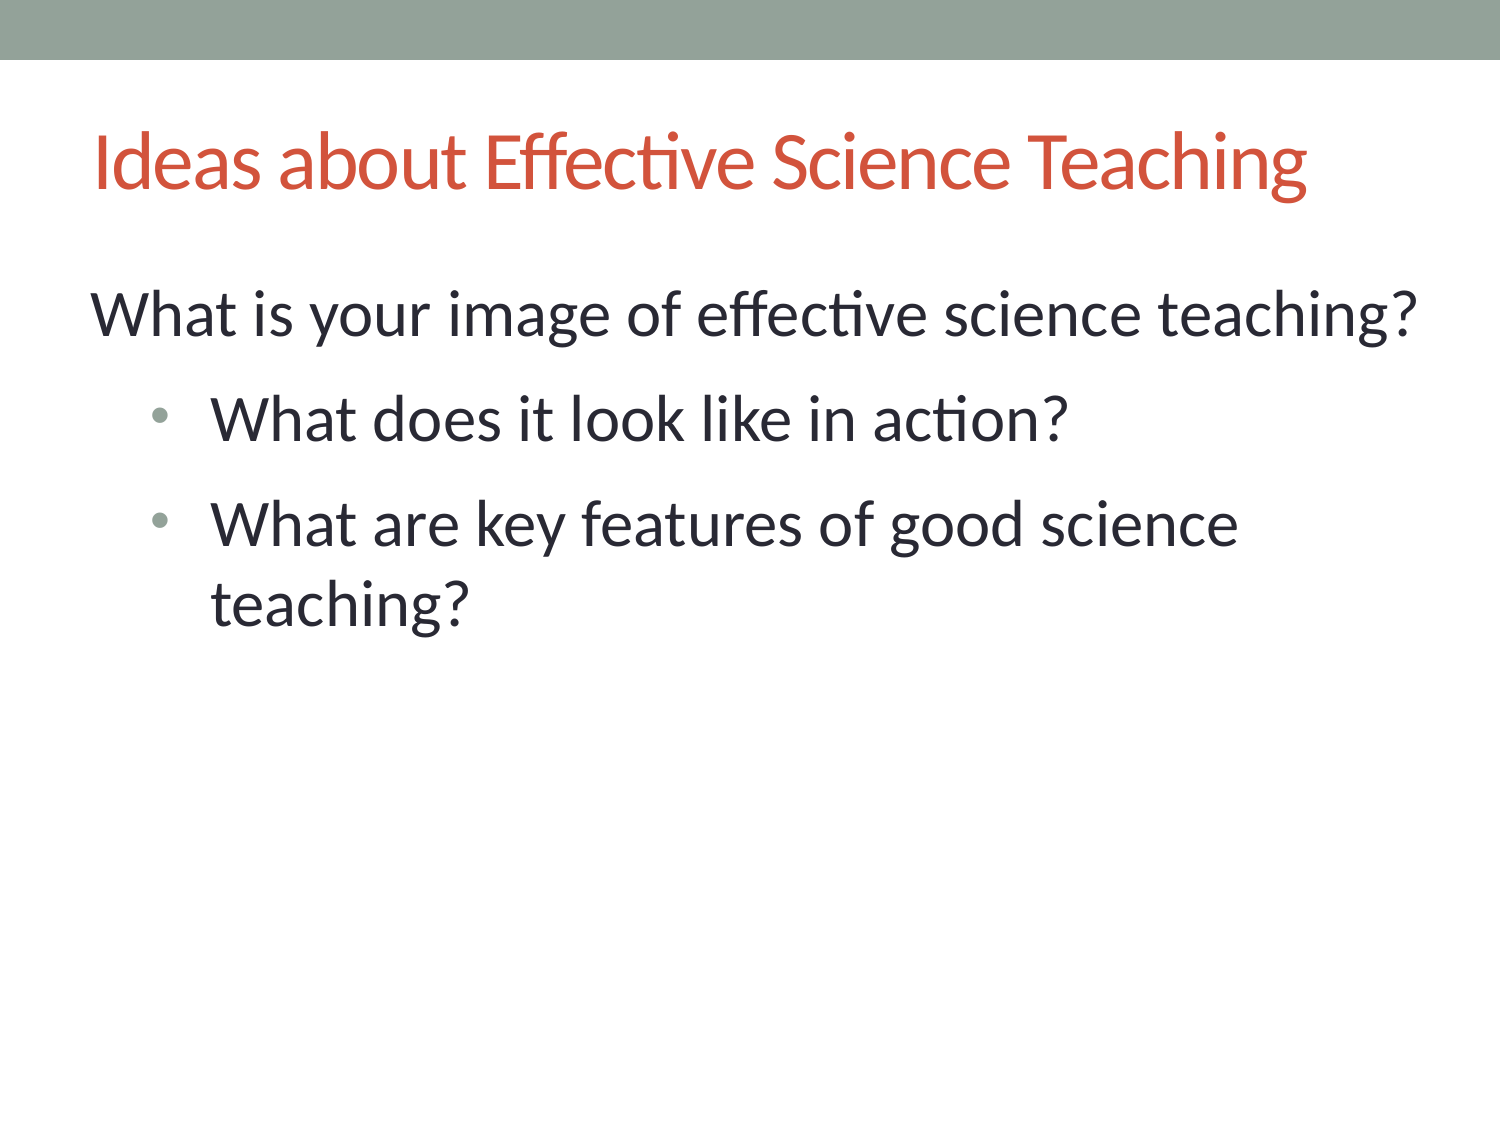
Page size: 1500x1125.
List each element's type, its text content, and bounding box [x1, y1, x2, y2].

list What is your image of effective science teaching? What does it look like in action? What are key features of good science teaching? [75, 262, 1450, 943]
title Ideas about Effective Science Teaching [62, 62, 1413, 250]
